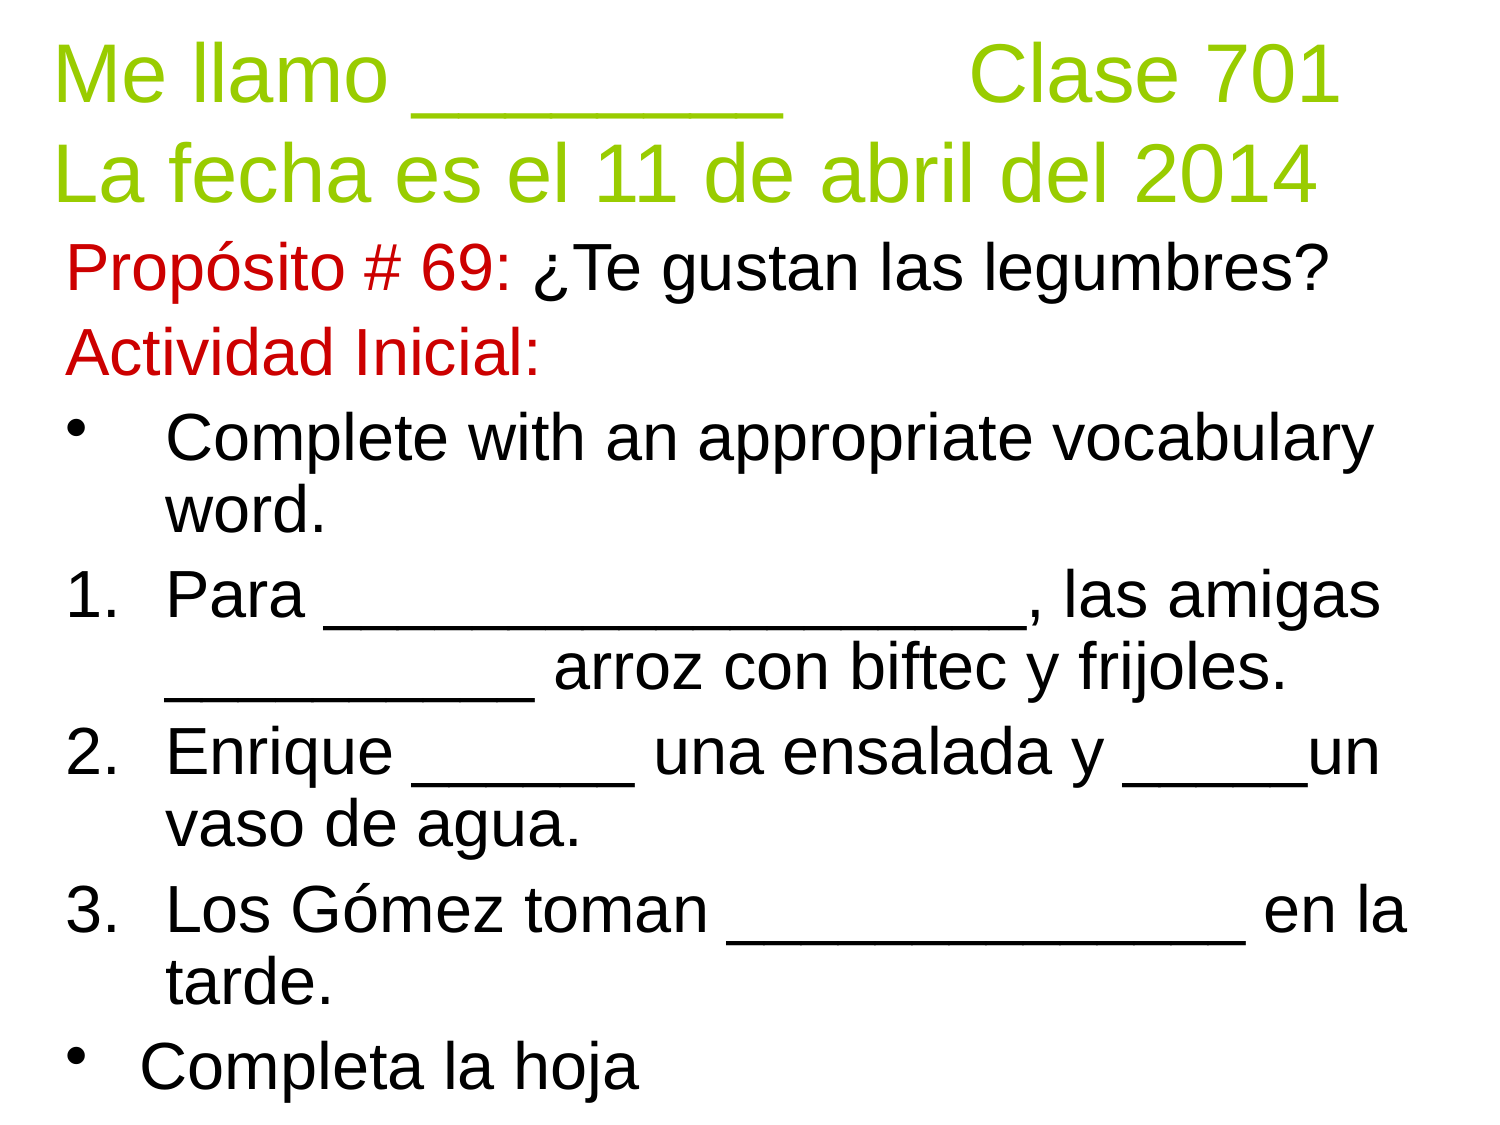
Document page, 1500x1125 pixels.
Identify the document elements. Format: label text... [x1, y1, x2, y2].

title Me llamo ________ Clase 701 La fecha es el 11 de abril del 2014 [37, 24, 1463, 213]
list Propósito # 69: ¿Te gustan las legumbres? Actividad Inicial: Complete with an appropriate vocabulary word. Para ___________________, las amigas __________ arroz con biftec y frijoles. Enrique ______ una ensalada y _____un vaso de agua. Los Gómez toman ______________ en la tarde. Completa la hoja [50, 224, 1450, 1038]
